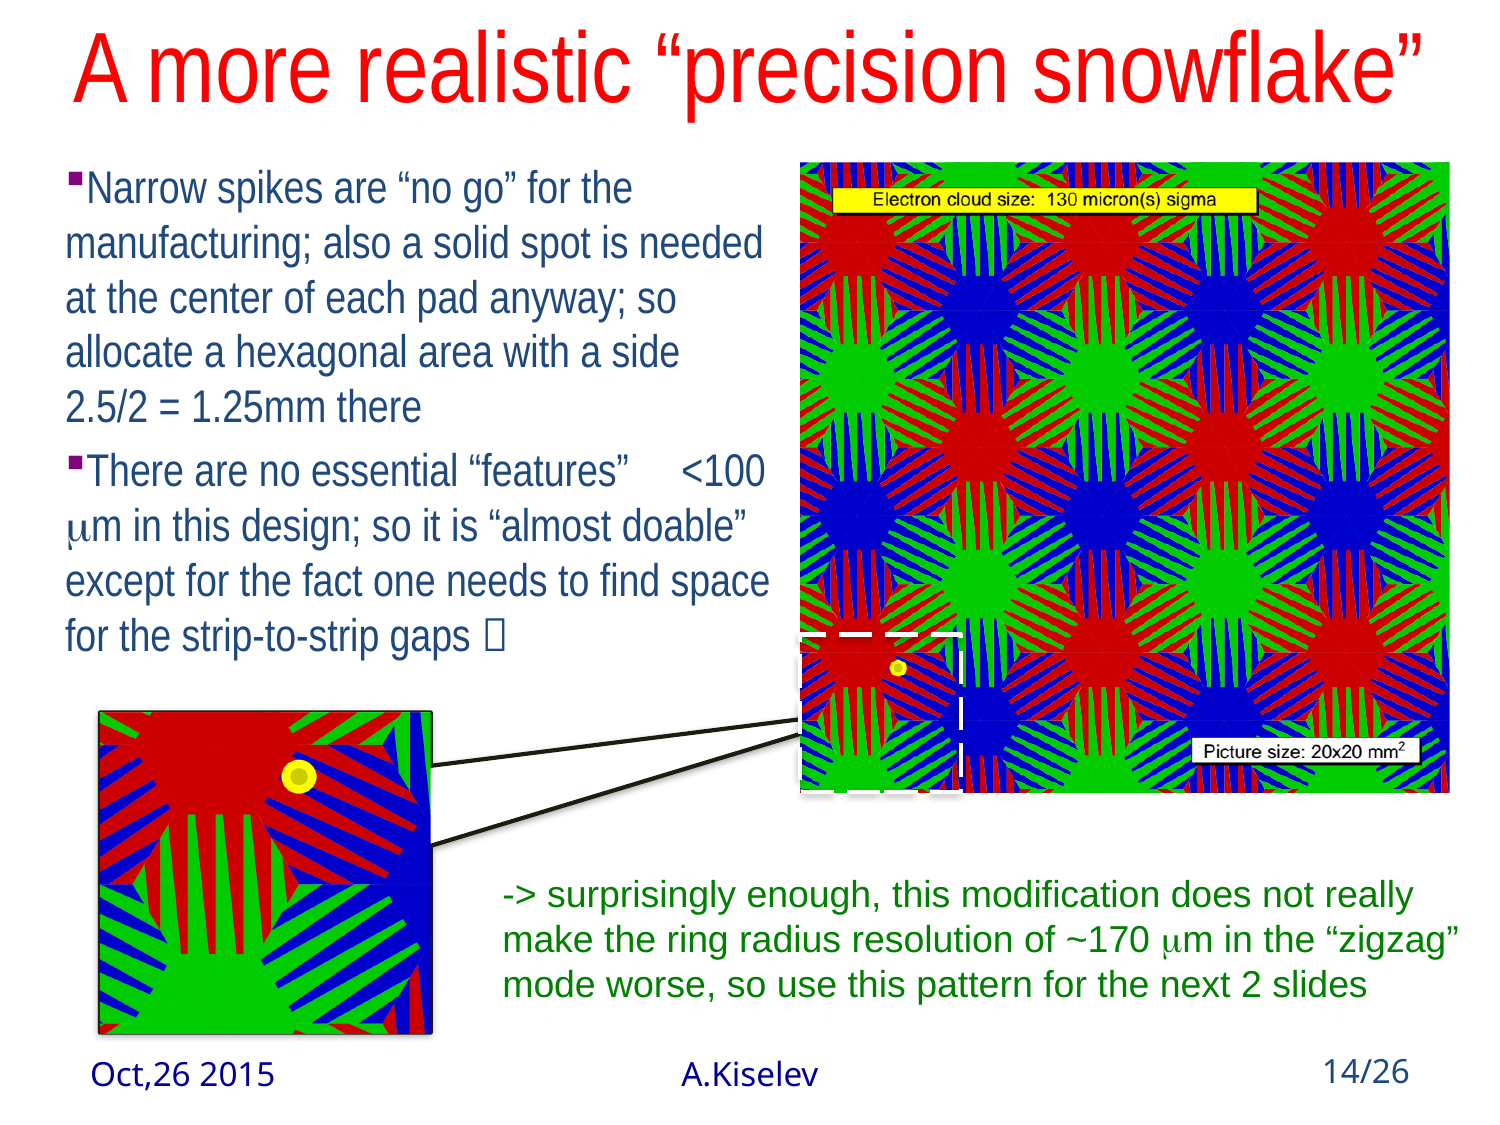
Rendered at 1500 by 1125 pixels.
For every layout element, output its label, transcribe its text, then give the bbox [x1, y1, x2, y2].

picture [99, 712, 431, 1034]
text_box [436, 719, 793, 845]
title A more realistic “precision snowflake” [0, 0, 1500, 125]
slide_number 14/26 [1074, 1042, 1425, 1103]
text_box Narrow spikes are “no go” for the manufacturing; also a solid spot is needed at the center of each pad anyway; so allocate a hexagonal area with a side 2.5/2 = 1.25mm there There are no essential “features” <100 mm in this design; so it is “almost doable” except for the fact one needs to find space for the strip-to-strip gaps  [49, 149, 788, 688]
footer A.Kiselev [512, 1042, 988, 1103]
picture [799, 162, 1450, 793]
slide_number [75, 1042, 425, 1103]
text_box -> surprisingly enough, this modification does not really make the ring radius resolution of ~170 mm in the “zigzag” mode worse, so use this pattern for the next 2 slides [487, 862, 1500, 1013]
